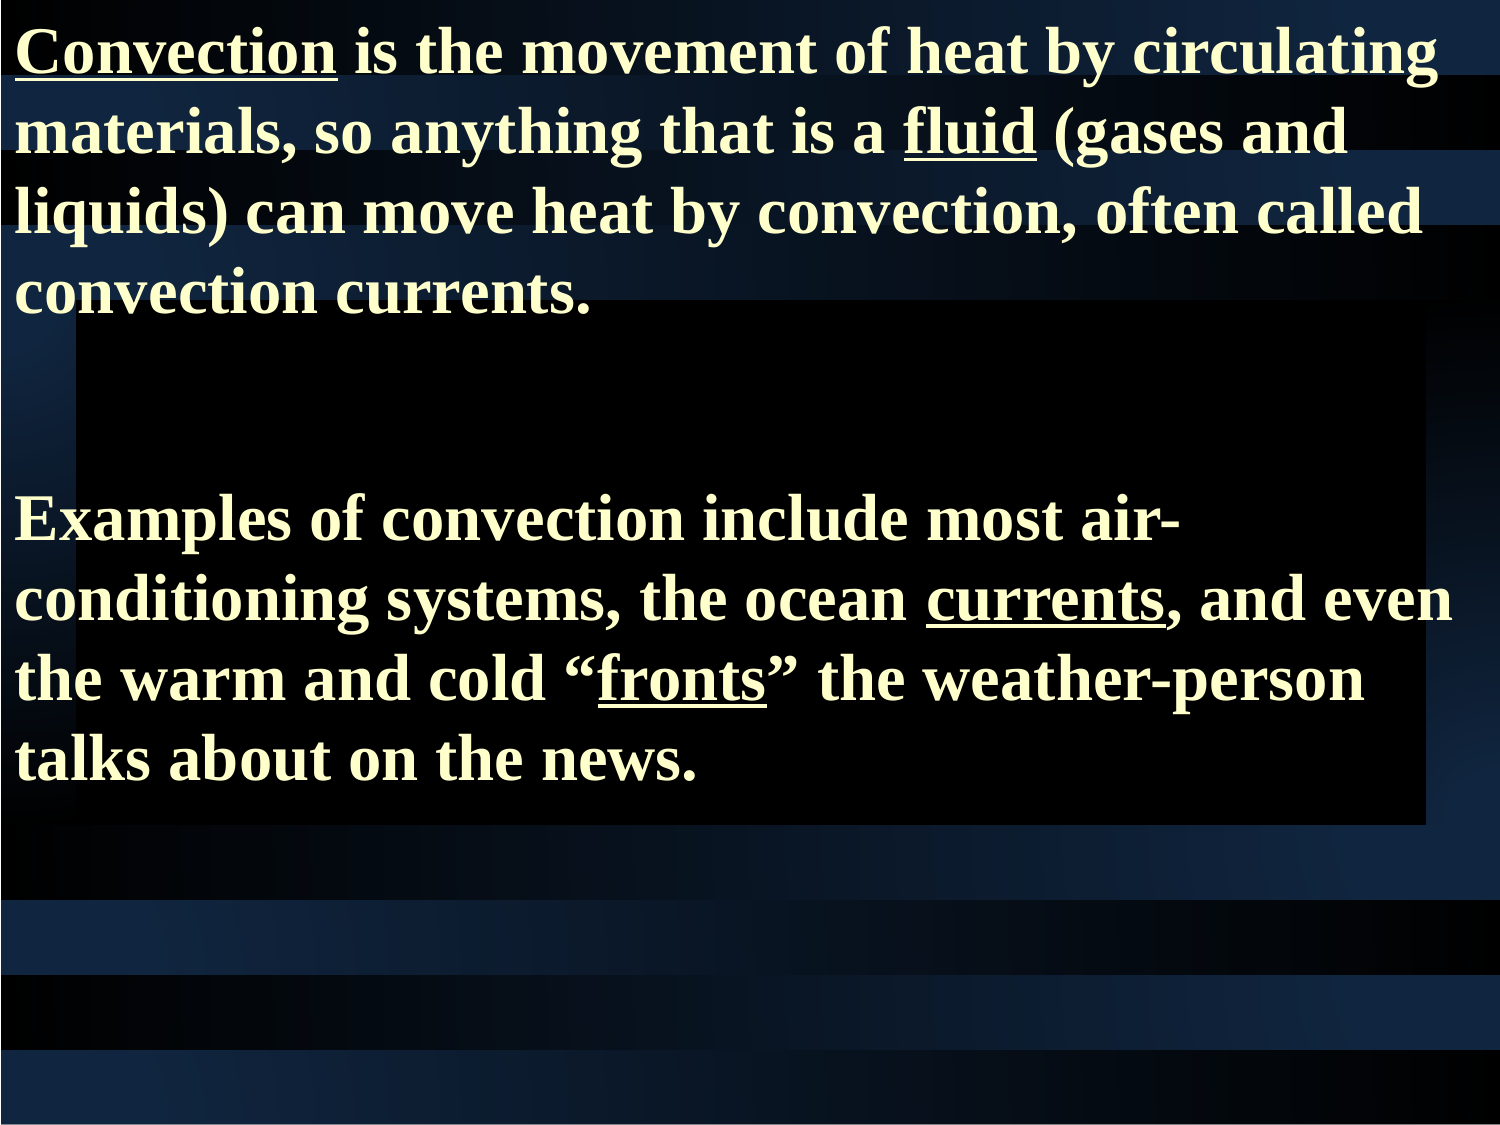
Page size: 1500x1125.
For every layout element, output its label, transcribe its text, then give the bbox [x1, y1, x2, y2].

picture [0, 801, 1500, 1125]
text_box Convection is the movement of heat by circulating materials, so anything that is a fluid (gases and liquids) can move heat by convection, often called convection currents. Examples of convection include most air-conditioning systems, the ocean currents, and even the warm and cold “fronts” the weather-person talks about on the news. [0, 0, 1500, 801]
